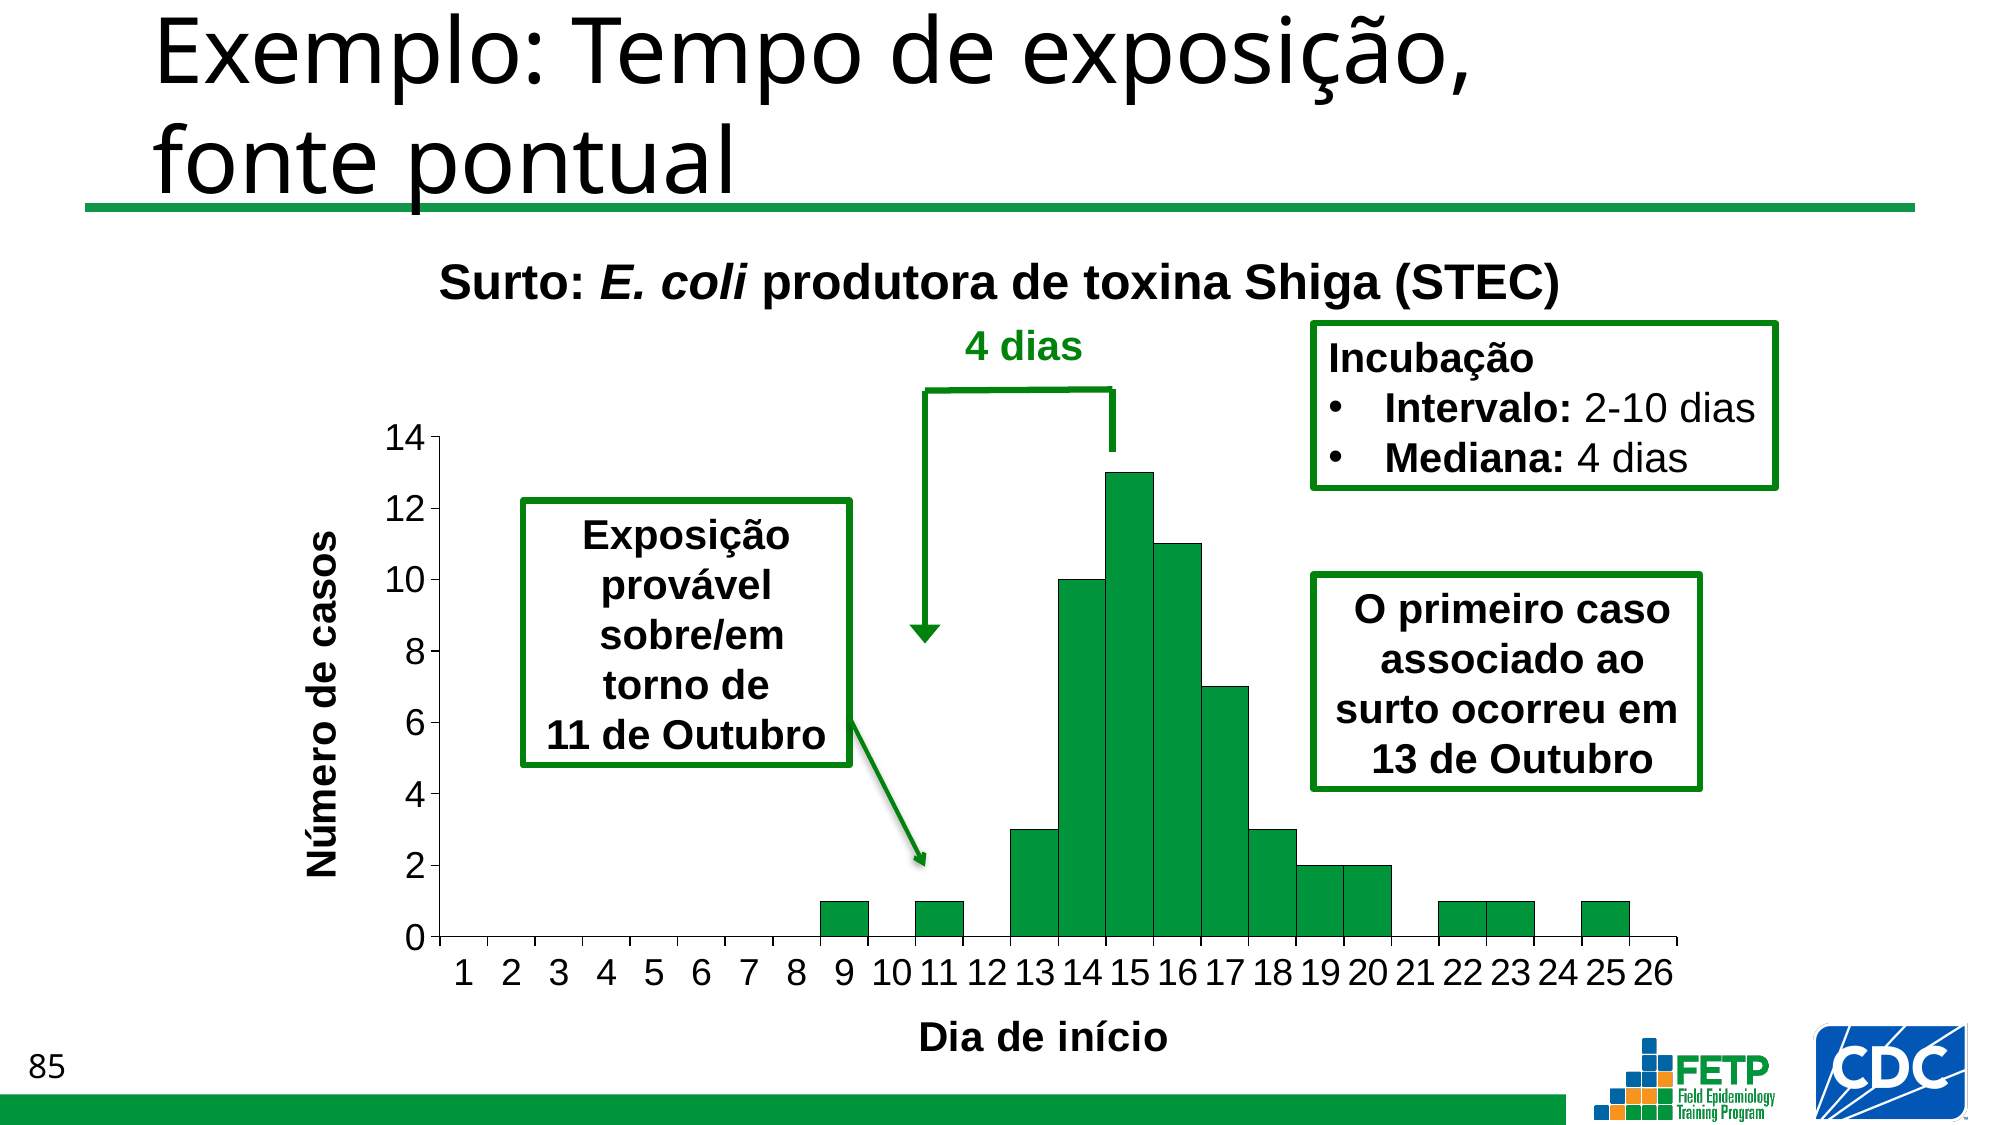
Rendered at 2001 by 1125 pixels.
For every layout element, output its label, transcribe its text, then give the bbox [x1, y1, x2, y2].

title Exemplo: Tempo de exposição, fonte pontual [137, 0, 1863, 192]
chart [285, 405, 1700, 1120]
picture [1813, 1023, 1968, 1122]
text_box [849, 717, 925, 867]
text_box Incubação Intervalo: 2-10 dias Mediana: 4 dias [1313, 323, 1776, 489]
list Surto: E. coli produtora de toxina Shiga (STEC) [137, 242, 1863, 1004]
picture [1594, 1038, 1775, 1122]
text_box 4 dias [935, 311, 1099, 376]
